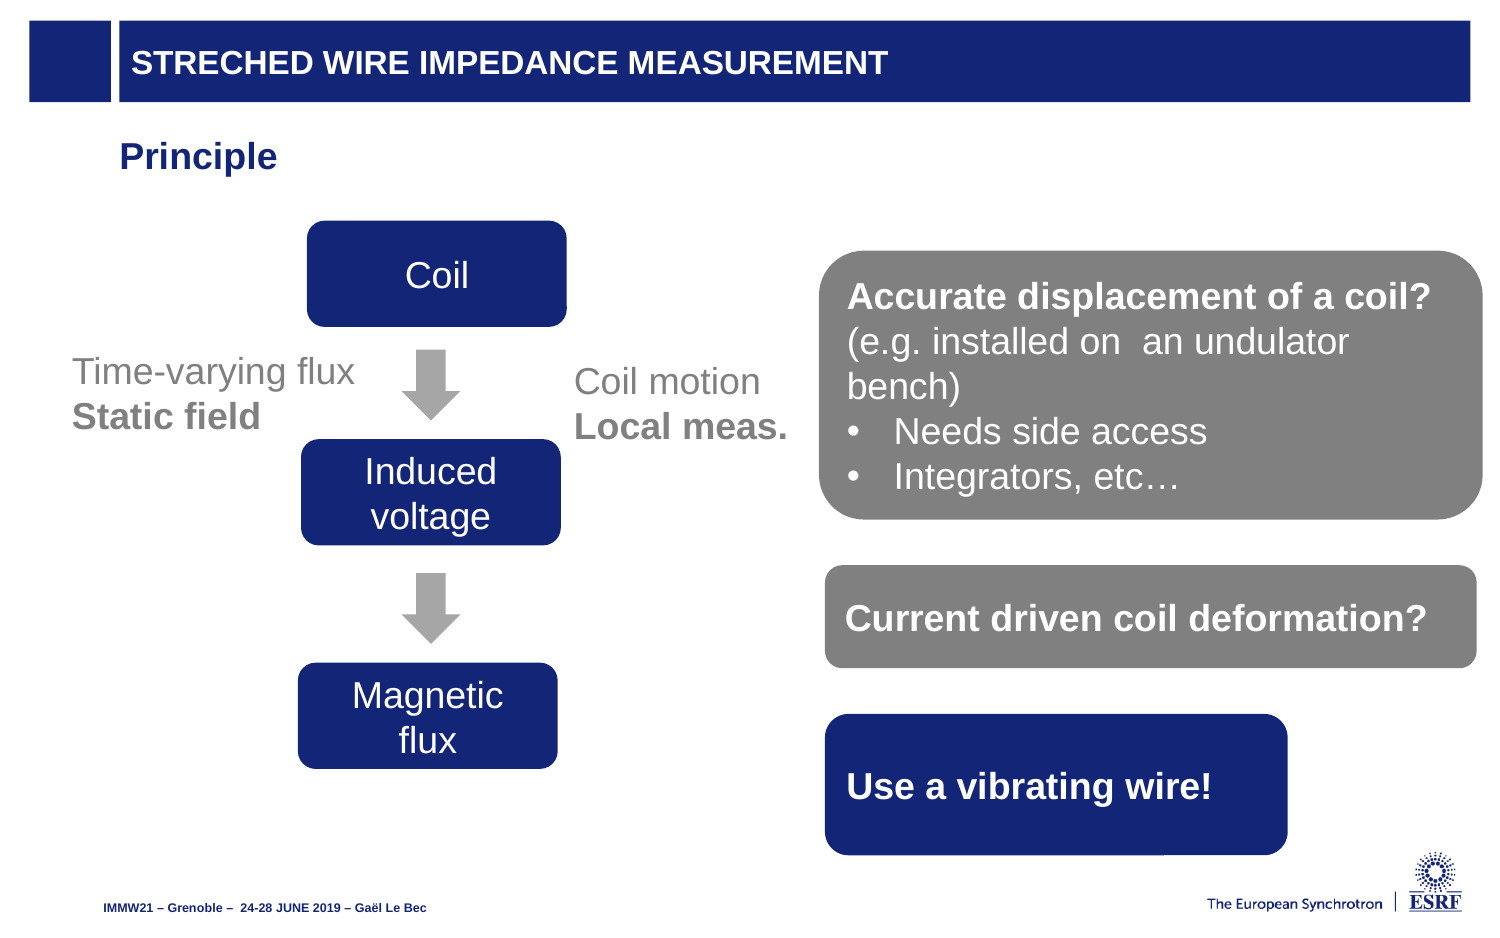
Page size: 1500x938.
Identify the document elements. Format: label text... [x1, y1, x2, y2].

text_box Current driven coil deformation? [822, 563, 1479, 671]
text_box Magnetic flux [295, 660, 560, 772]
list Principle [119, 132, 491, 198]
footer IMMW21 – Grenoble – 24-28 JUNE 2019 – Gaël Le Bec [103, 886, 1108, 916]
text_box [399, 570, 463, 646]
text_box Accurate displacement of a coil? (e.g. installed on an undulator bench) Needs side access Integrators, etc… [816, 248, 1485, 522]
text_box Time-varying flux Static field [57, 339, 371, 445]
text_box Coil motion Local meas. [559, 349, 816, 455]
text_box Use a vibrating wire! [822, 711, 1290, 858]
picture [1175, 831, 1500, 938]
text_box [399, 347, 463, 423]
text_box Coil [304, 218, 569, 330]
title Streched wire impedance Measurement [119, 20, 1471, 103]
text_box Induced voltage [298, 437, 563, 548]
